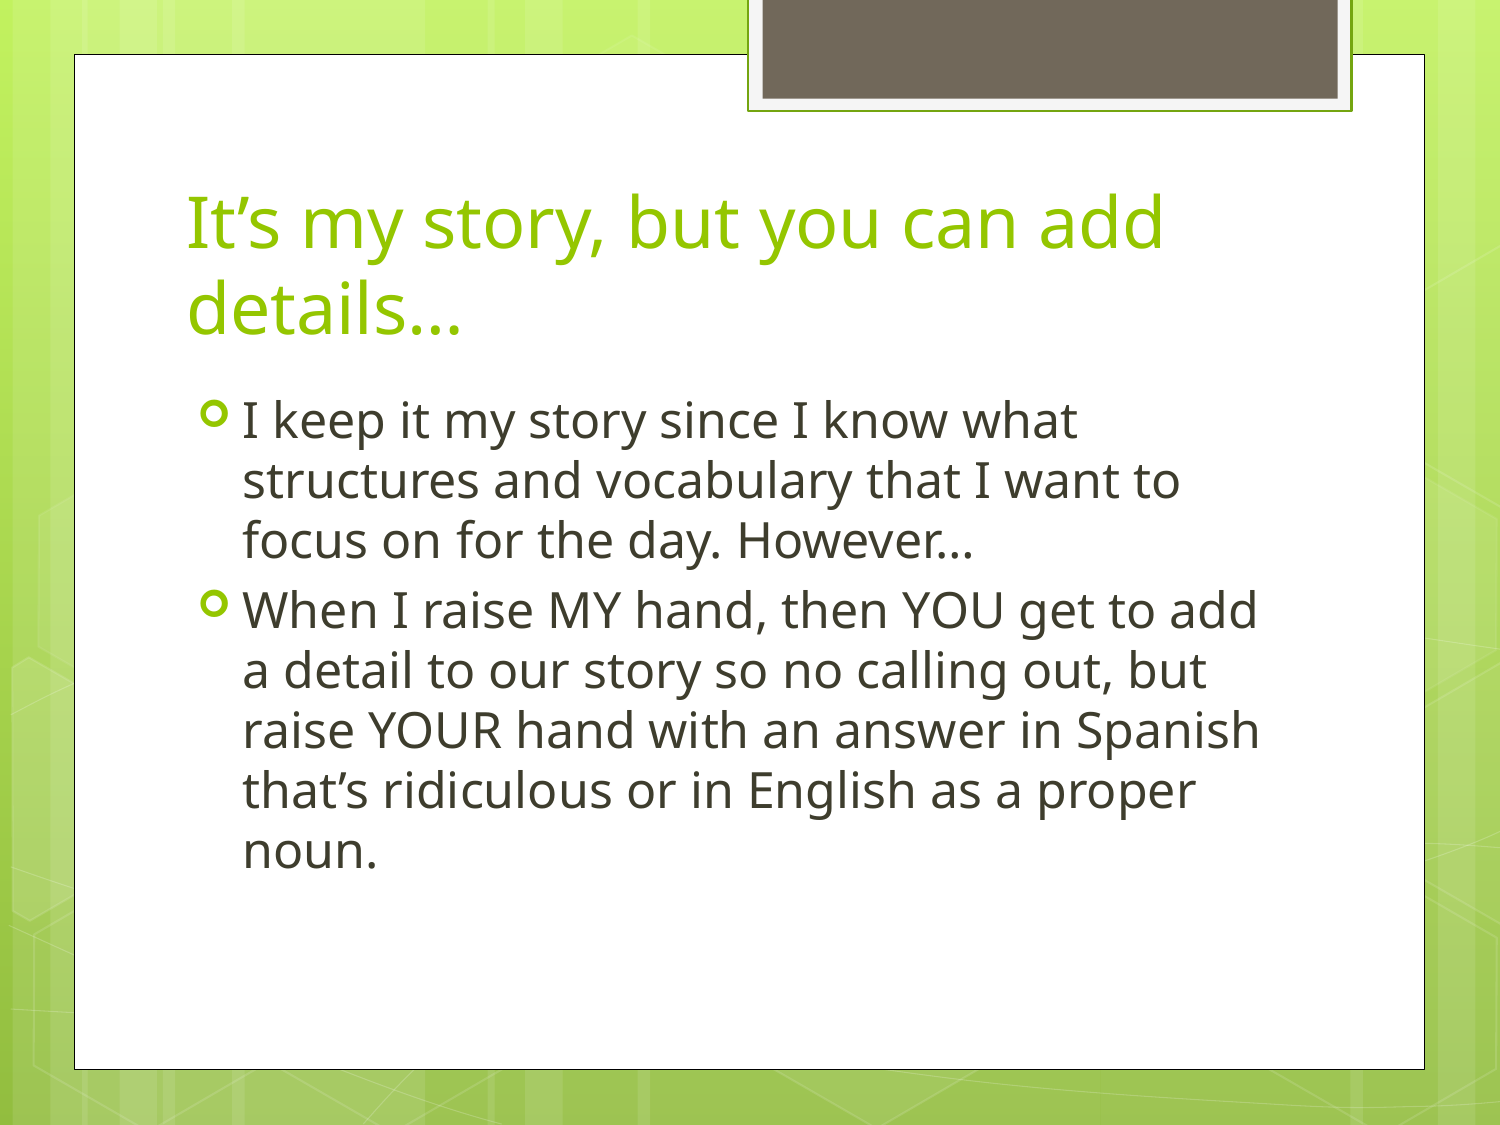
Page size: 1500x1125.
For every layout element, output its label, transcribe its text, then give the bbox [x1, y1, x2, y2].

list I keep it my story since I know what structures and vocabulary that I want to focus on for the day. However… When I raise MY hand, then YOU get to add a detail to our story so no calling out, but raise YOUR hand with an answer in Spanish that’s ridiculous or in English as a proper noun. [171, 381, 1283, 957]
title It’s my story, but you can add details… [171, 168, 1324, 357]
